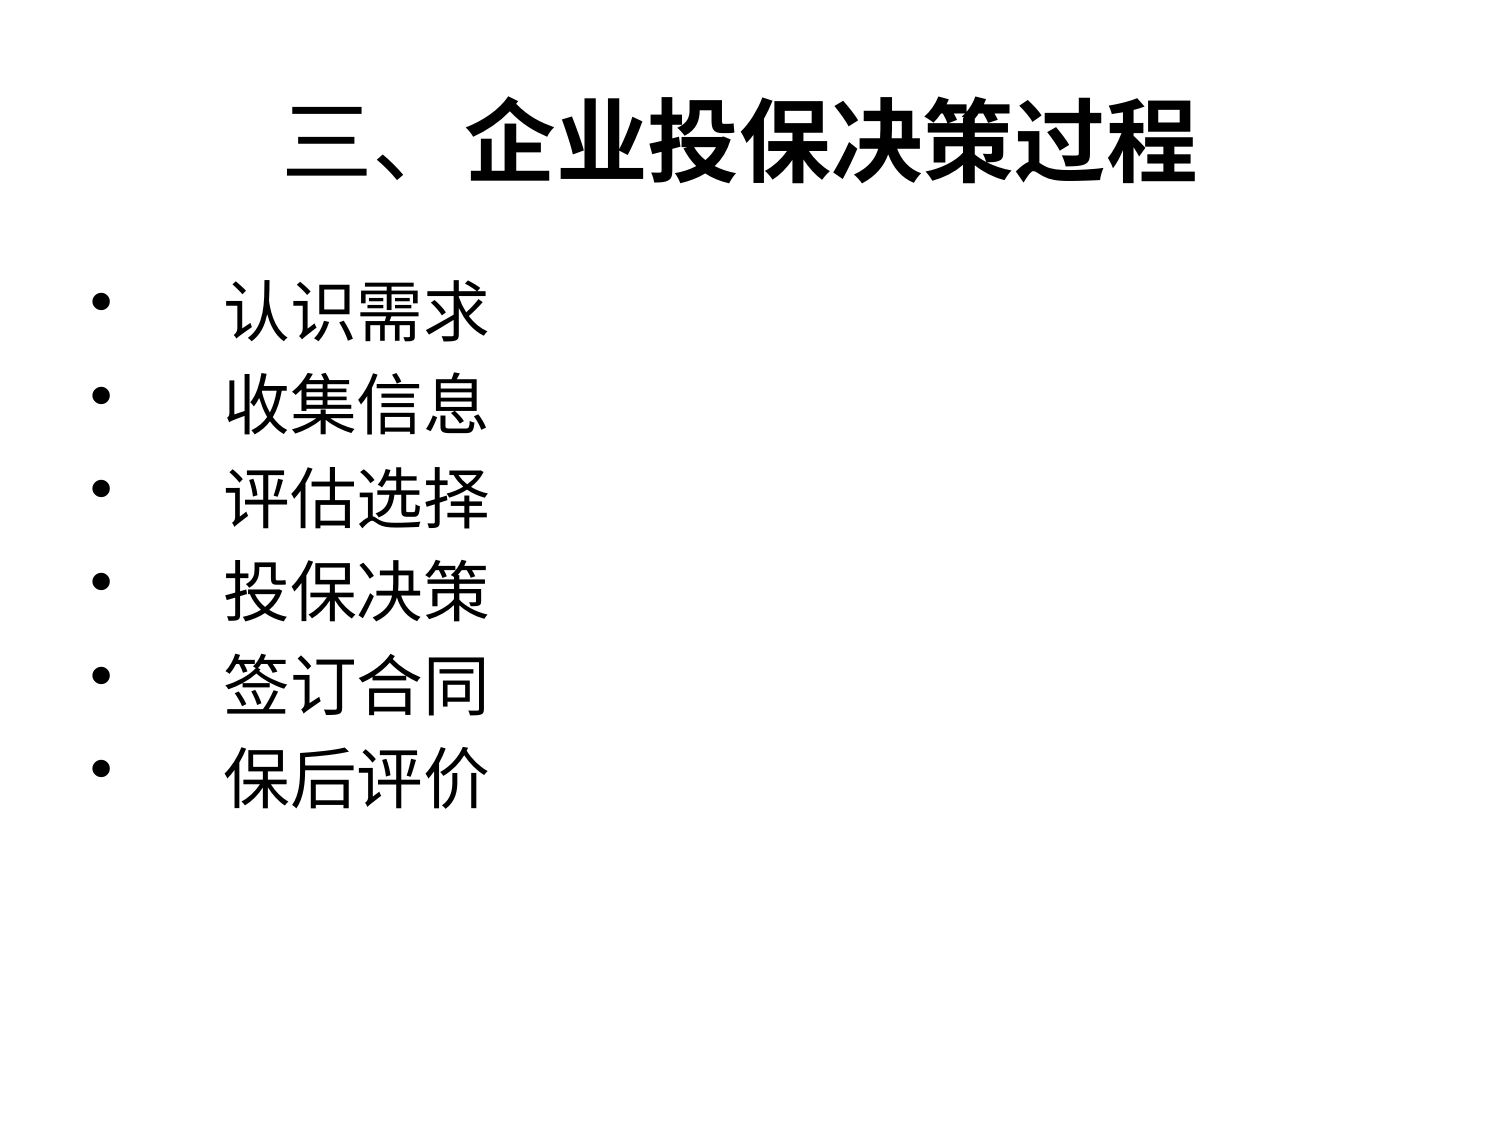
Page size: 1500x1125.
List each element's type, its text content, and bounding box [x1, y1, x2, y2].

list 认识需求 收集信息 评估选择 投保决策 签订合同 保后评价 [75, 262, 1425, 1005]
title 三、企业投保决策过程 [75, 45, 1425, 233]
